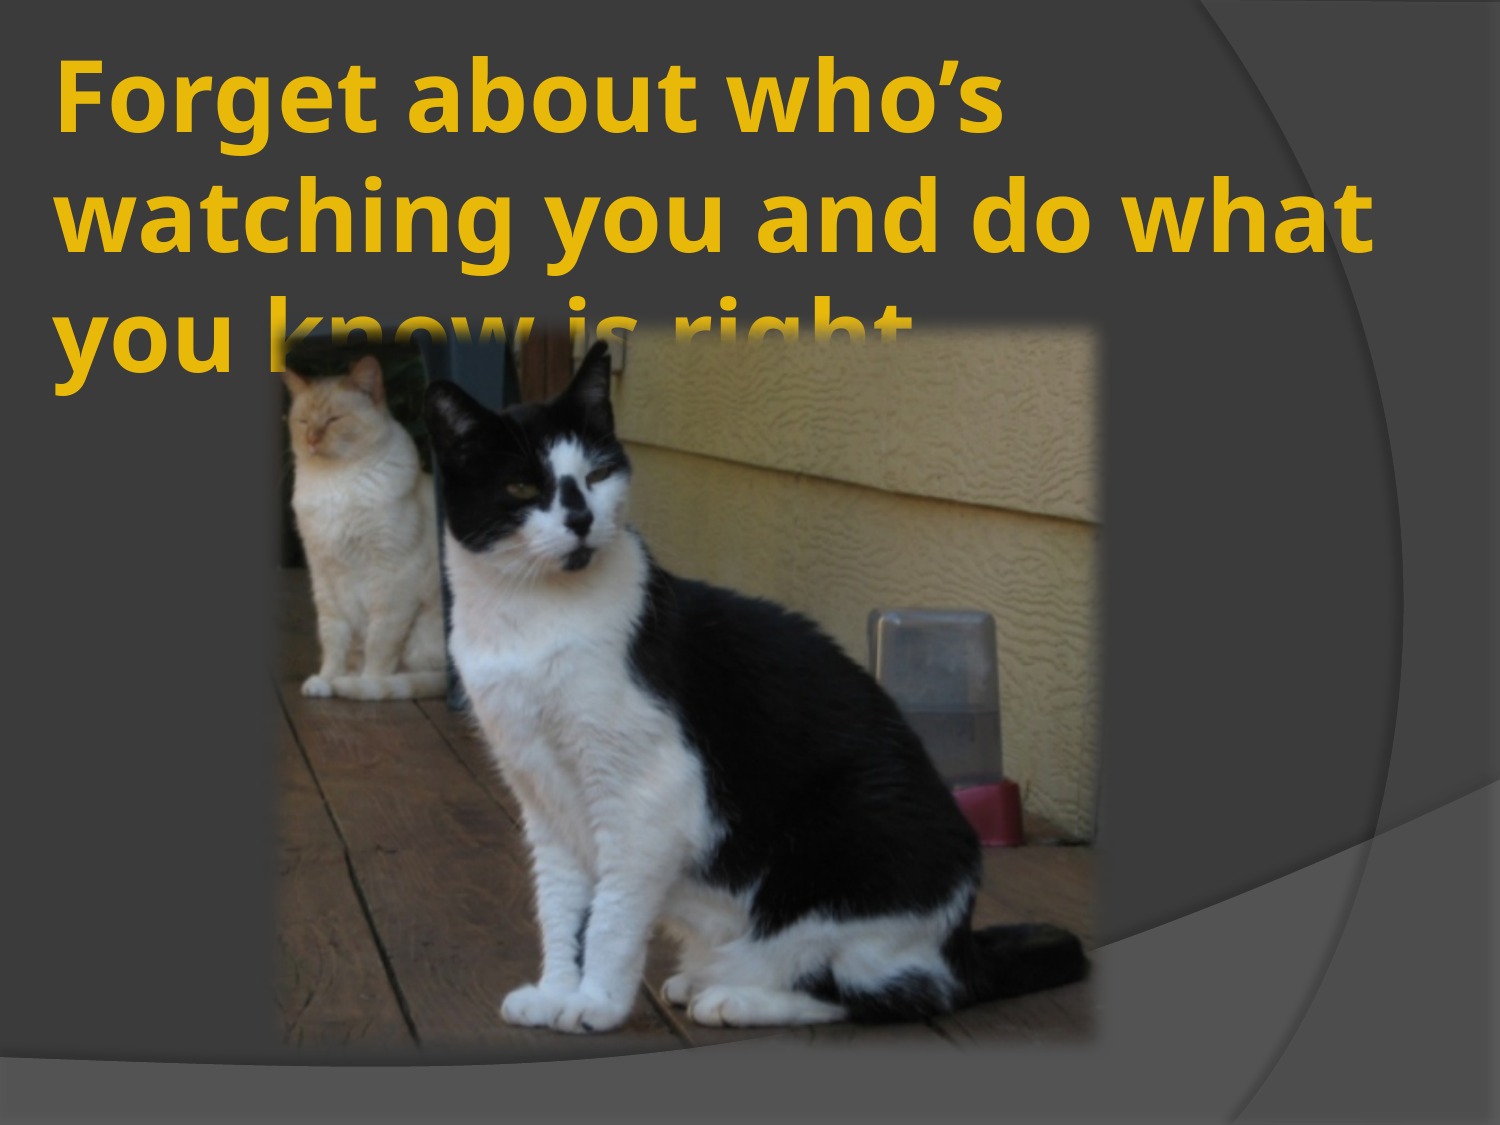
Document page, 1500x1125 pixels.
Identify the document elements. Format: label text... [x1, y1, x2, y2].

text_box Forget about who’s watching you and do what you know is right. [37, 24, 1463, 400]
picture [262, 312, 1113, 1060]
